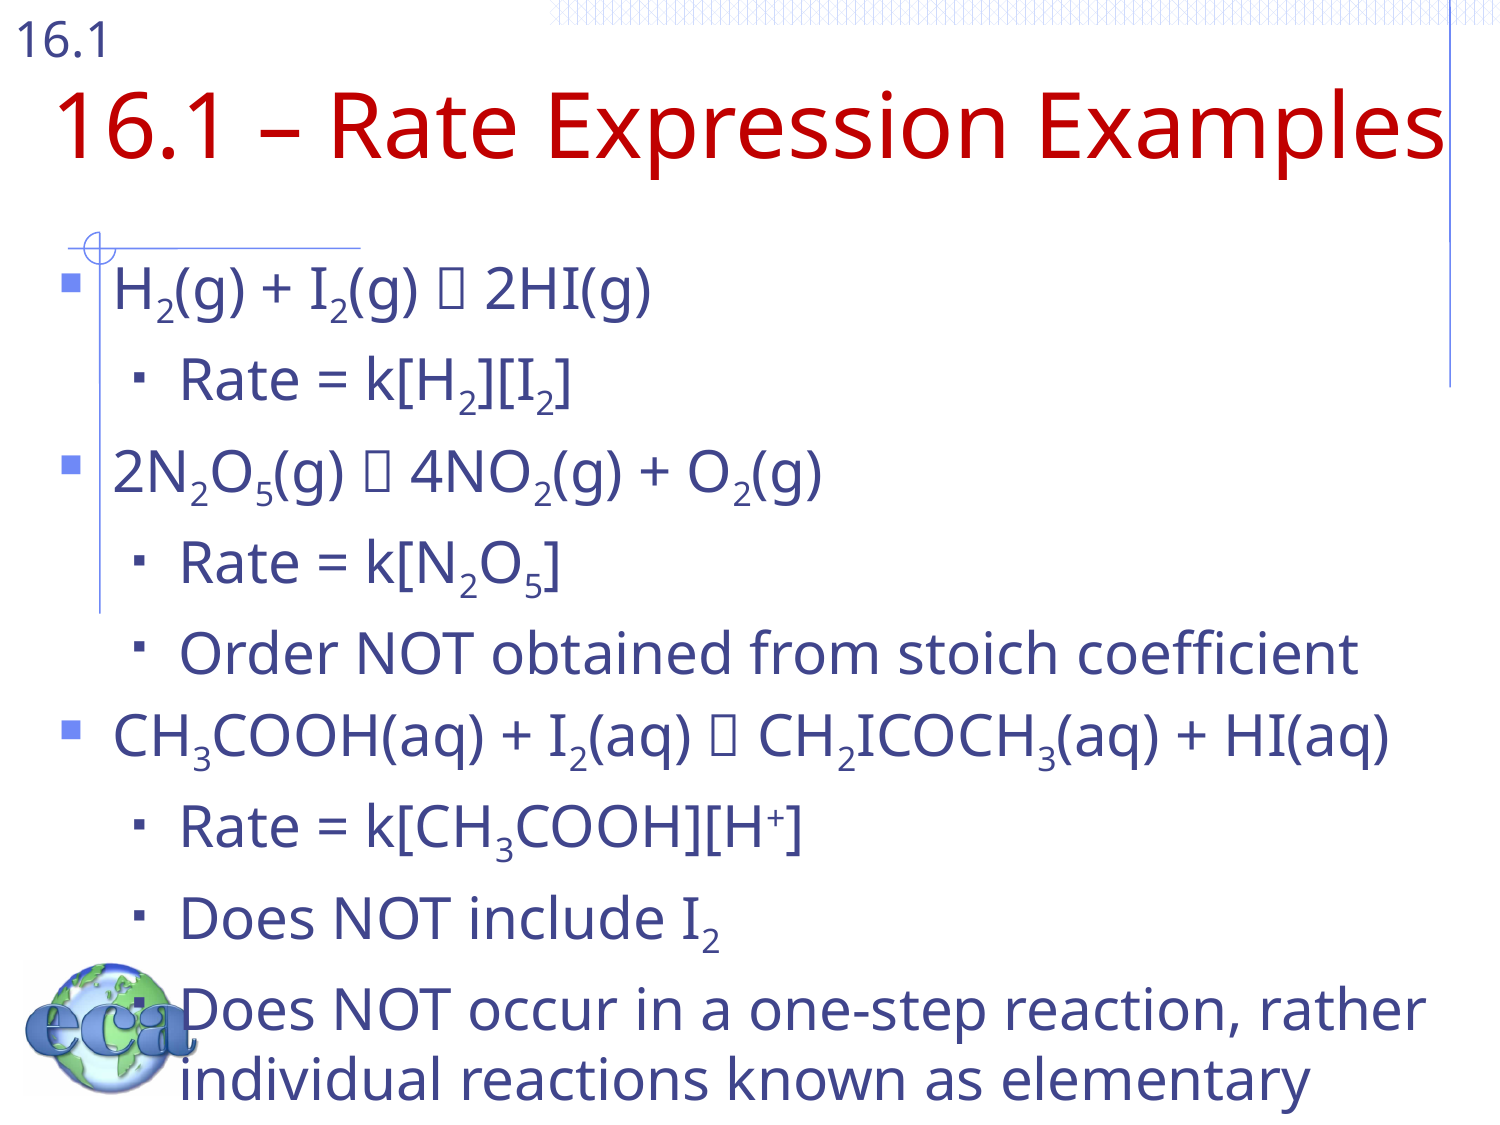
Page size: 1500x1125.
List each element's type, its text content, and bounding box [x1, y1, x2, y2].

picture [23, 960, 200, 1096]
list H2(g) + I2(g)  2HI(g) Rate = k[H2][I2] 2N2O5(g)  4NO2(g) + O2(g) Rate = k[N2O5] Order NOT obtained from stoich coefficient CH3COOH(aq) + I2(aq)  CH2ICOCH3(aq) + HI(aq) Rate = k[CH3COOH][H+] Does NOT include I2 Does NOT occur in a one-step reaction, rather individual reactions known as elementary steps [41, 243, 1471, 965]
title 16.1 – Rate Expression Examples [17, 49, 1483, 185]
